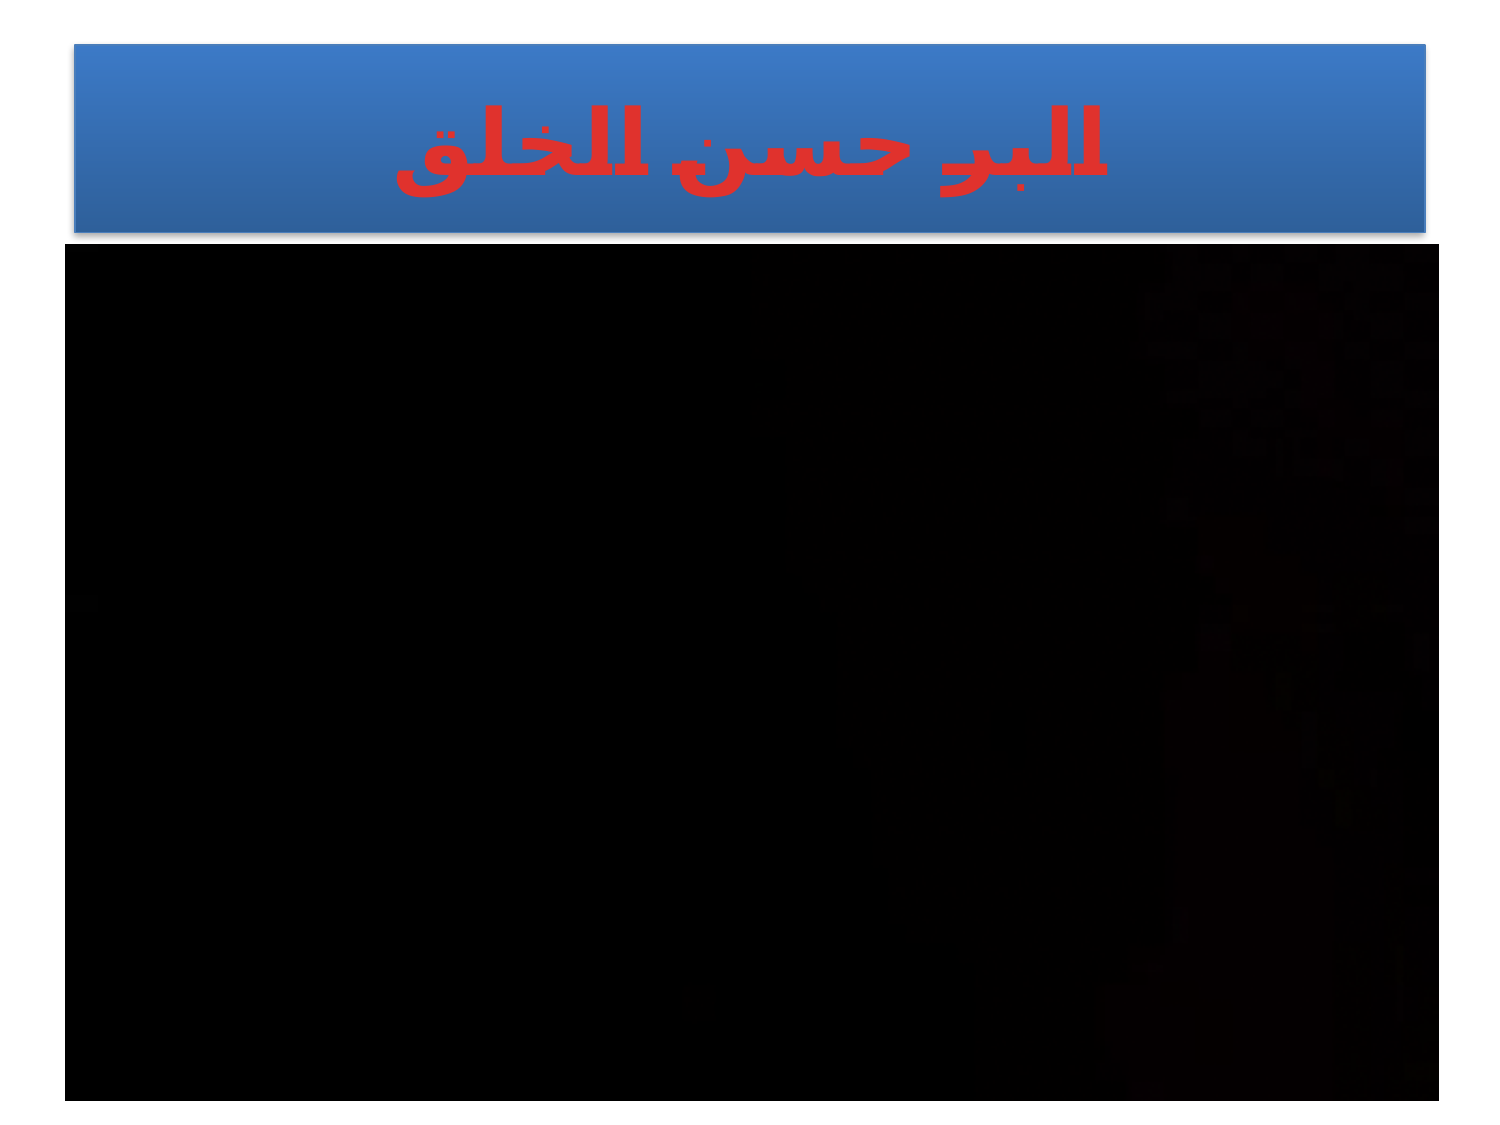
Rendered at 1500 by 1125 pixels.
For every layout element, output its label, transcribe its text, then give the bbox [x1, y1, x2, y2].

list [64, 243, 1440, 1102]
title البر حسن الخلق [74, 44, 1426, 233]
